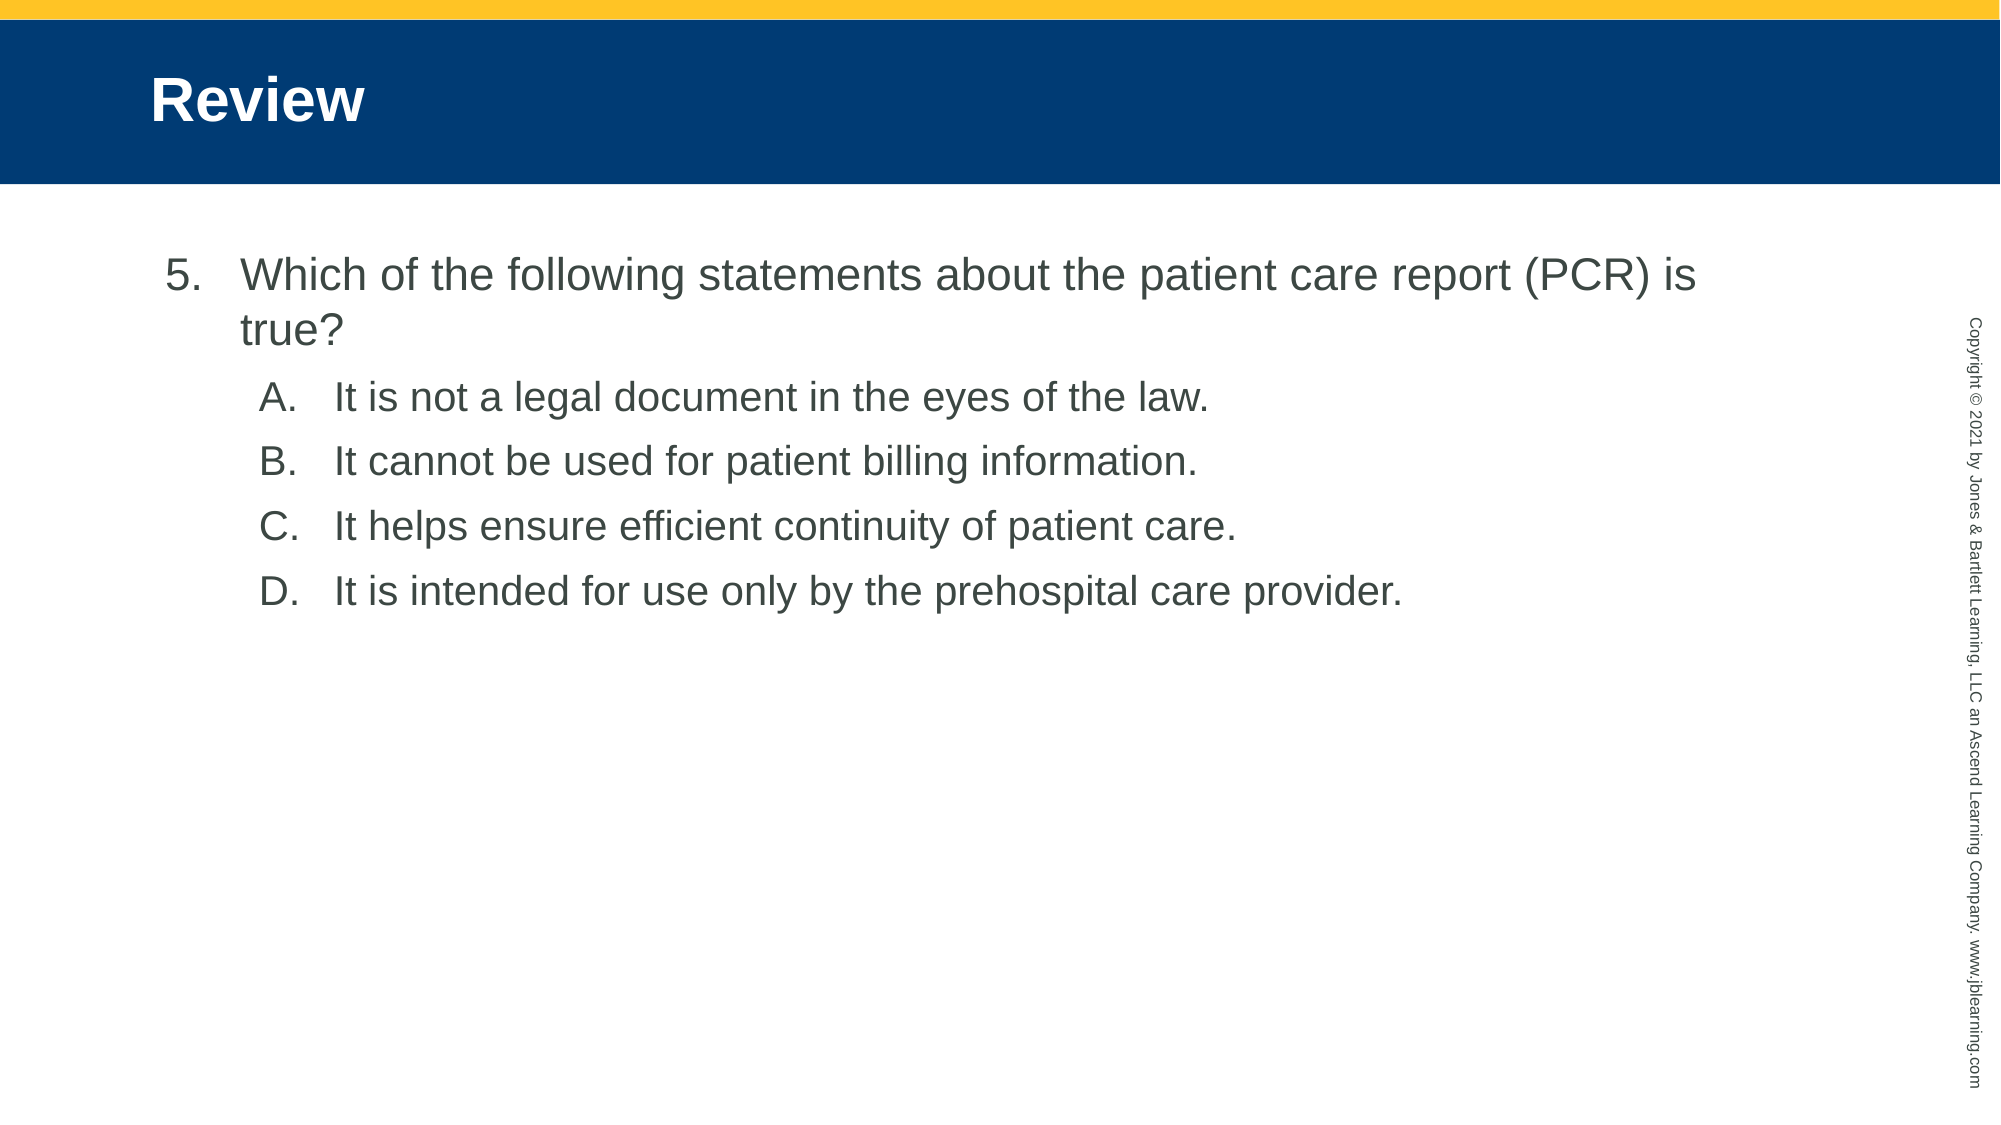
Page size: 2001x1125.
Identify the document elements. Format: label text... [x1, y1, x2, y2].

list Which of the following statements about the patient care report (PCR) is true? It is not a legal document in the eyes of the law. It cannot be used for patient billing information. It helps ensure efficient continuity of patient care. It is intended for use only by the prehospital care provider. [150, 237, 1850, 1025]
title Review [0, 19, 2000, 185]
